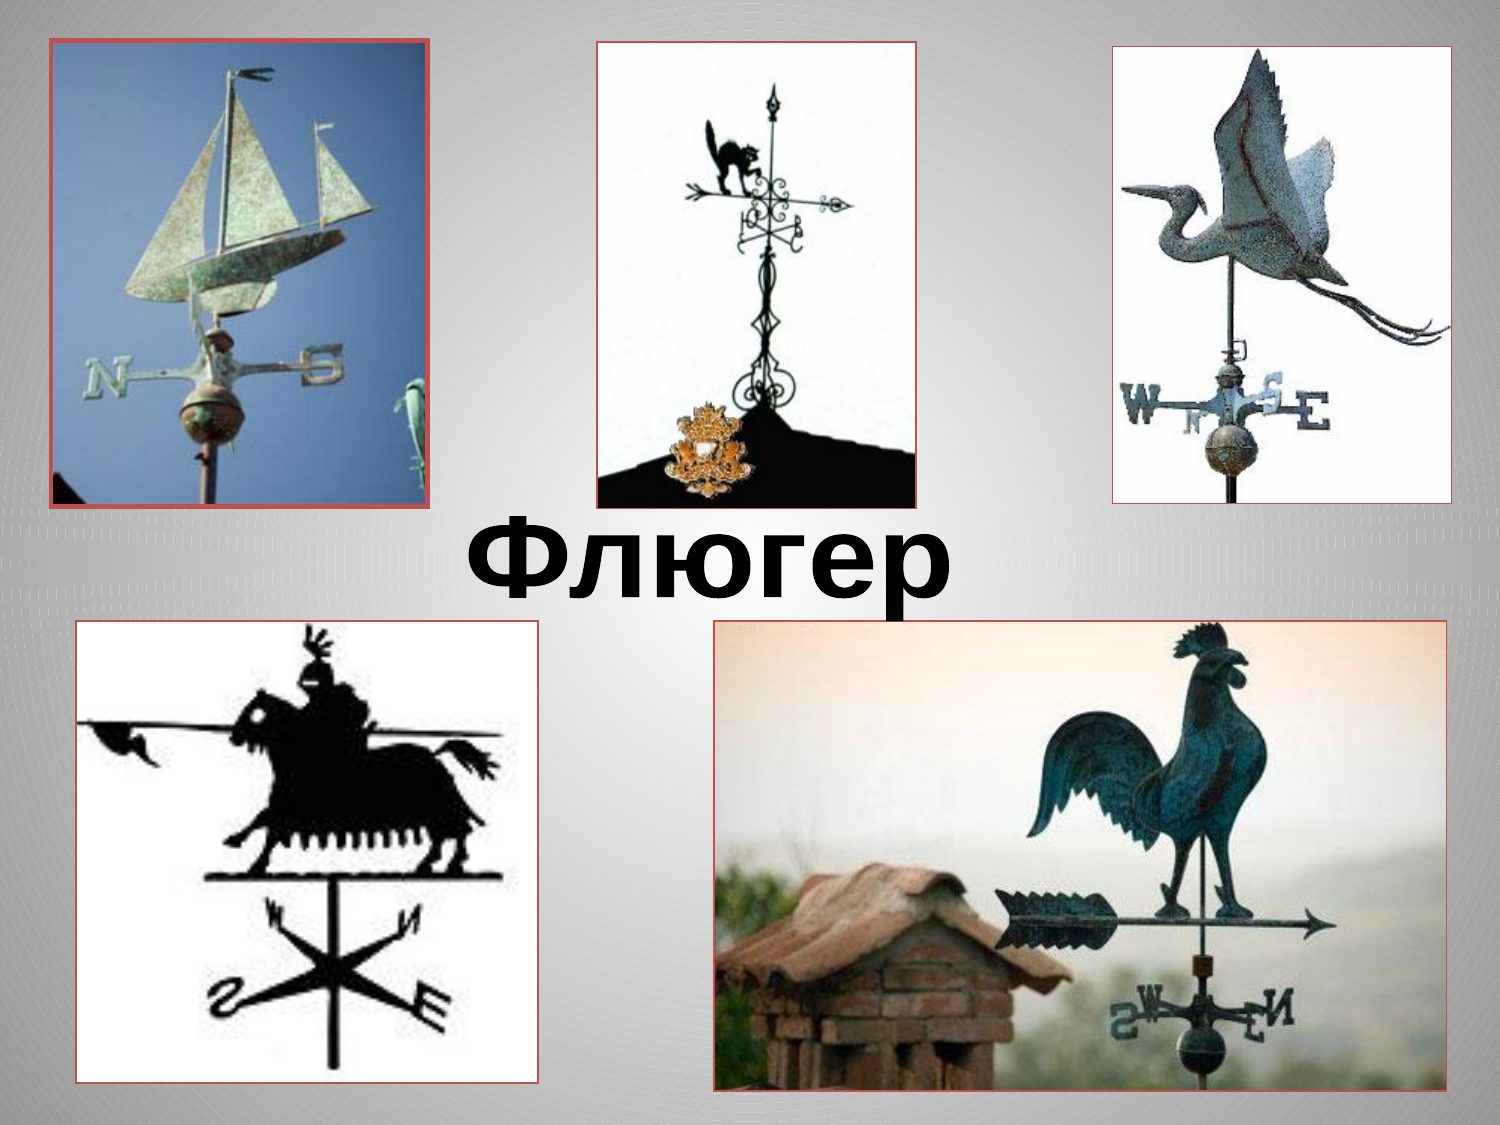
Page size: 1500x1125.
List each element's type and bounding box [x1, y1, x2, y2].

picture [714, 621, 1447, 1091]
picture [52, 42, 426, 505]
picture [1113, 46, 1452, 503]
picture [76, 621, 538, 1083]
picture [597, 42, 916, 508]
